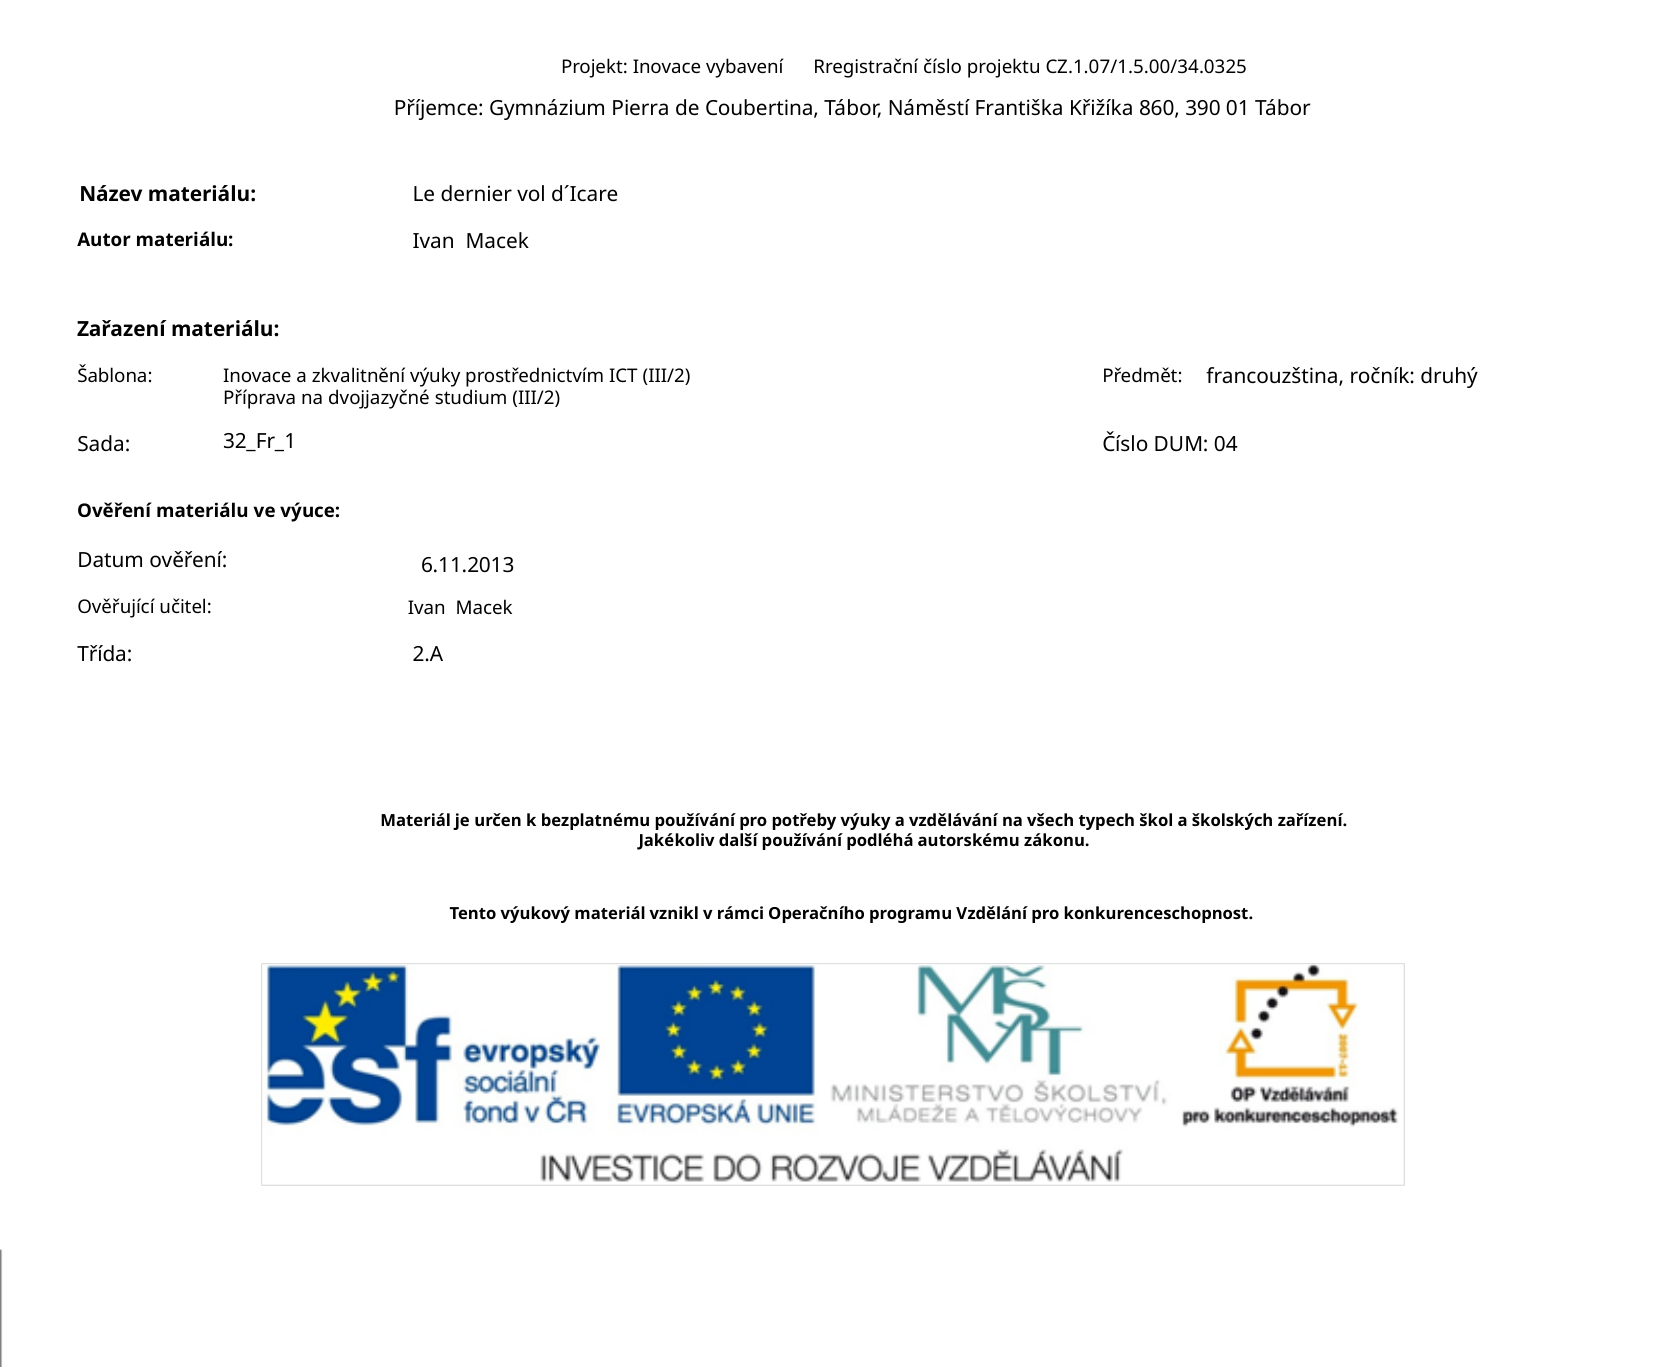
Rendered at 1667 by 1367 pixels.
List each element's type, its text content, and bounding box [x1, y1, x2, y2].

text_box Název materiálu: [64, 172, 361, 213]
text_box 2.A [397, 633, 494, 673]
text_box Tento výukový materiál vznikl v rámci Operačního programu Vzdělání pro konkurenceschopnost. [343, 895, 1361, 931]
text_box francouzština, ročník: druhý [1191, 355, 1575, 395]
picture [0, 0, 1667, 1367]
text_box Třída: [62, 633, 188, 673]
text_box Ivan Macek [397, 220, 723, 261]
text_box Sada: [62, 422, 188, 463]
text_box 32_Fr_1 [208, 420, 575, 461]
text_box Datum ověření: [62, 539, 292, 580]
text_box Příjemce: Gymnázium Pierra de Coubertina, Tábor, Náměstí Františka Křižíka 860, 390 01 Tábor [287, 87, 1417, 128]
text_box Ověření materiálu ve výuce: [62, 491, 450, 529]
text_box Číslo DUM: 04 [1087, 422, 1296, 463]
text_box Inovace a zkvalitnění výuky prostřednictvím ICT (III/2) Příprava na dvojjazyčné studium (III/2) [208, 356, 888, 416]
text_box Ivan Macek [393, 588, 823, 626]
text_box Zařazení materiálu: [62, 308, 350, 349]
text_box Ověřující učitel: [62, 587, 292, 625]
text_box Předmět: [1087, 356, 1191, 394]
text_box Le dernier vol d´Icare [397, 172, 805, 213]
text_box Projekt: Inovace vybavení Rregistrační číslo projektu CZ.1.07/1.5.00/34.0325 [456, 47, 1417, 85]
text_box Materiál je určen k bezplatnému používání pro potřeby výuky a vzdělávání na všech typech škol a školských zařízení. Jakékoliv další používání podléhá autorskému zákonu. [260, 802, 1469, 857]
text_box Šablona: [62, 356, 208, 394]
text_box 6.11.2013 [406, 543, 588, 584]
text_box Autor materiálu: [62, 220, 313, 259]
